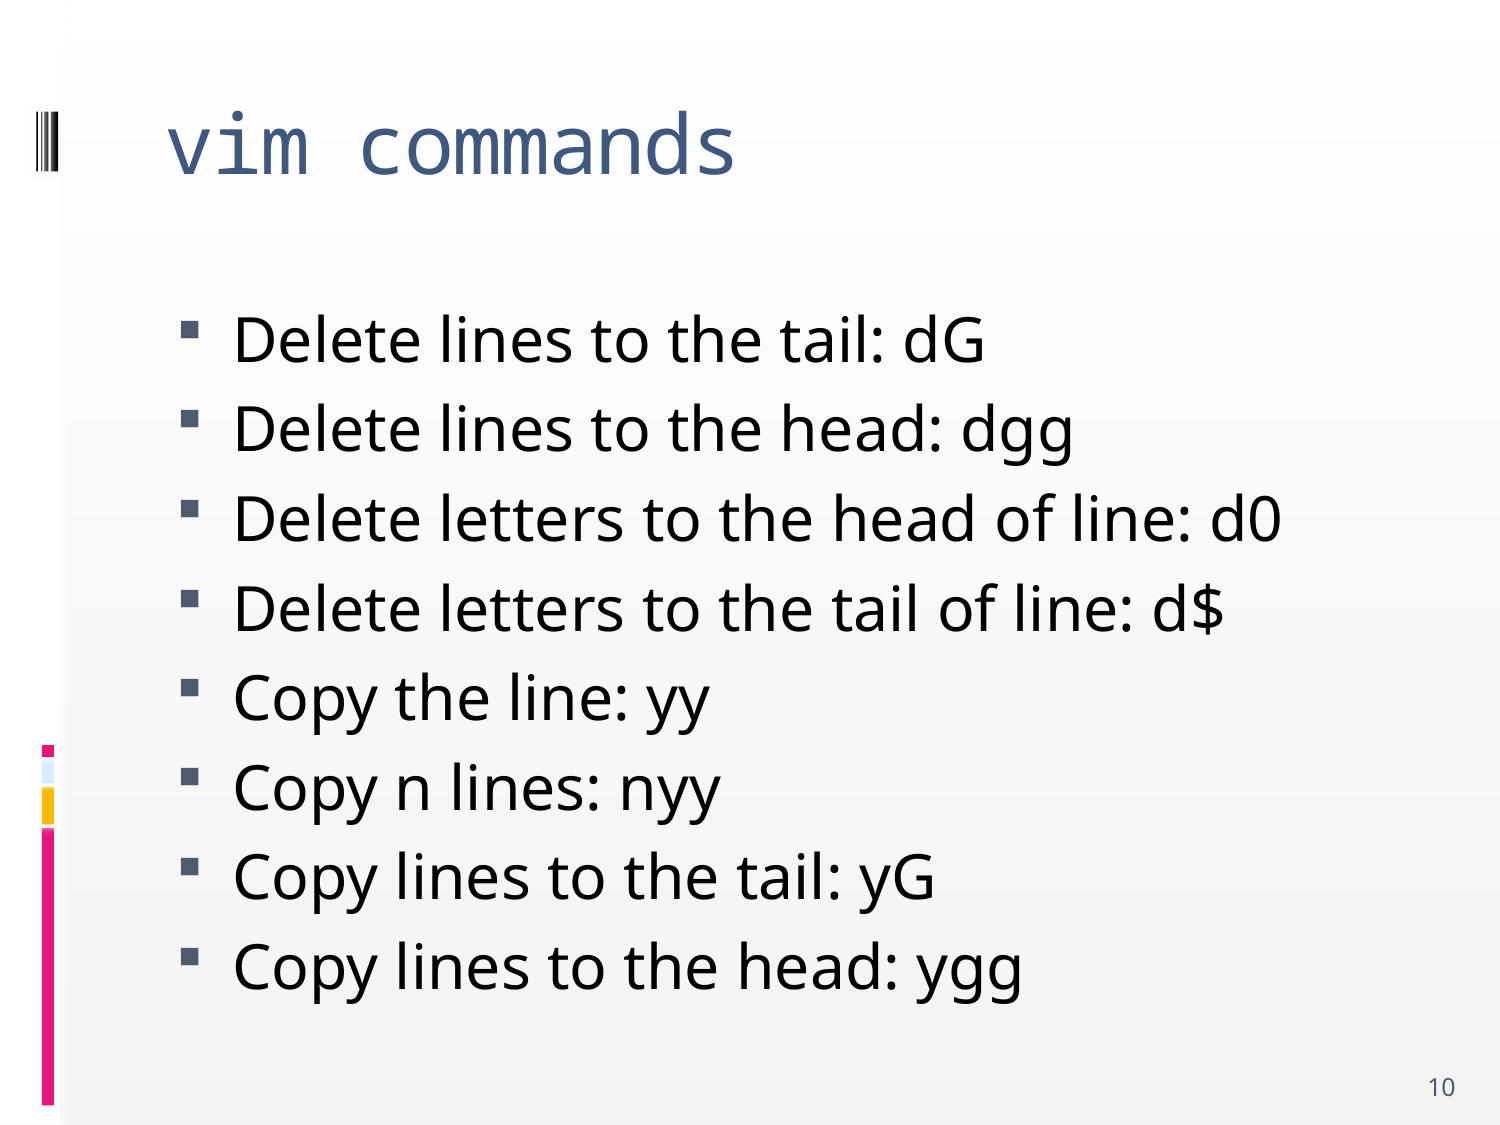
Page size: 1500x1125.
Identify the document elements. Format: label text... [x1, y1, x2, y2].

slide_number 10 [1412, 1052, 1488, 1113]
title vim commands [150, 83, 1425, 234]
list Delete lines to the tail: dG Delete lines to the head: dgg Delete letters to the head of line: d0 Delete letters to the tail of line: d$ Copy the line: yy Copy n lines: nyy Copy lines to the tail: yG Copy lines to the head: ygg [150, 292, 1425, 1043]
